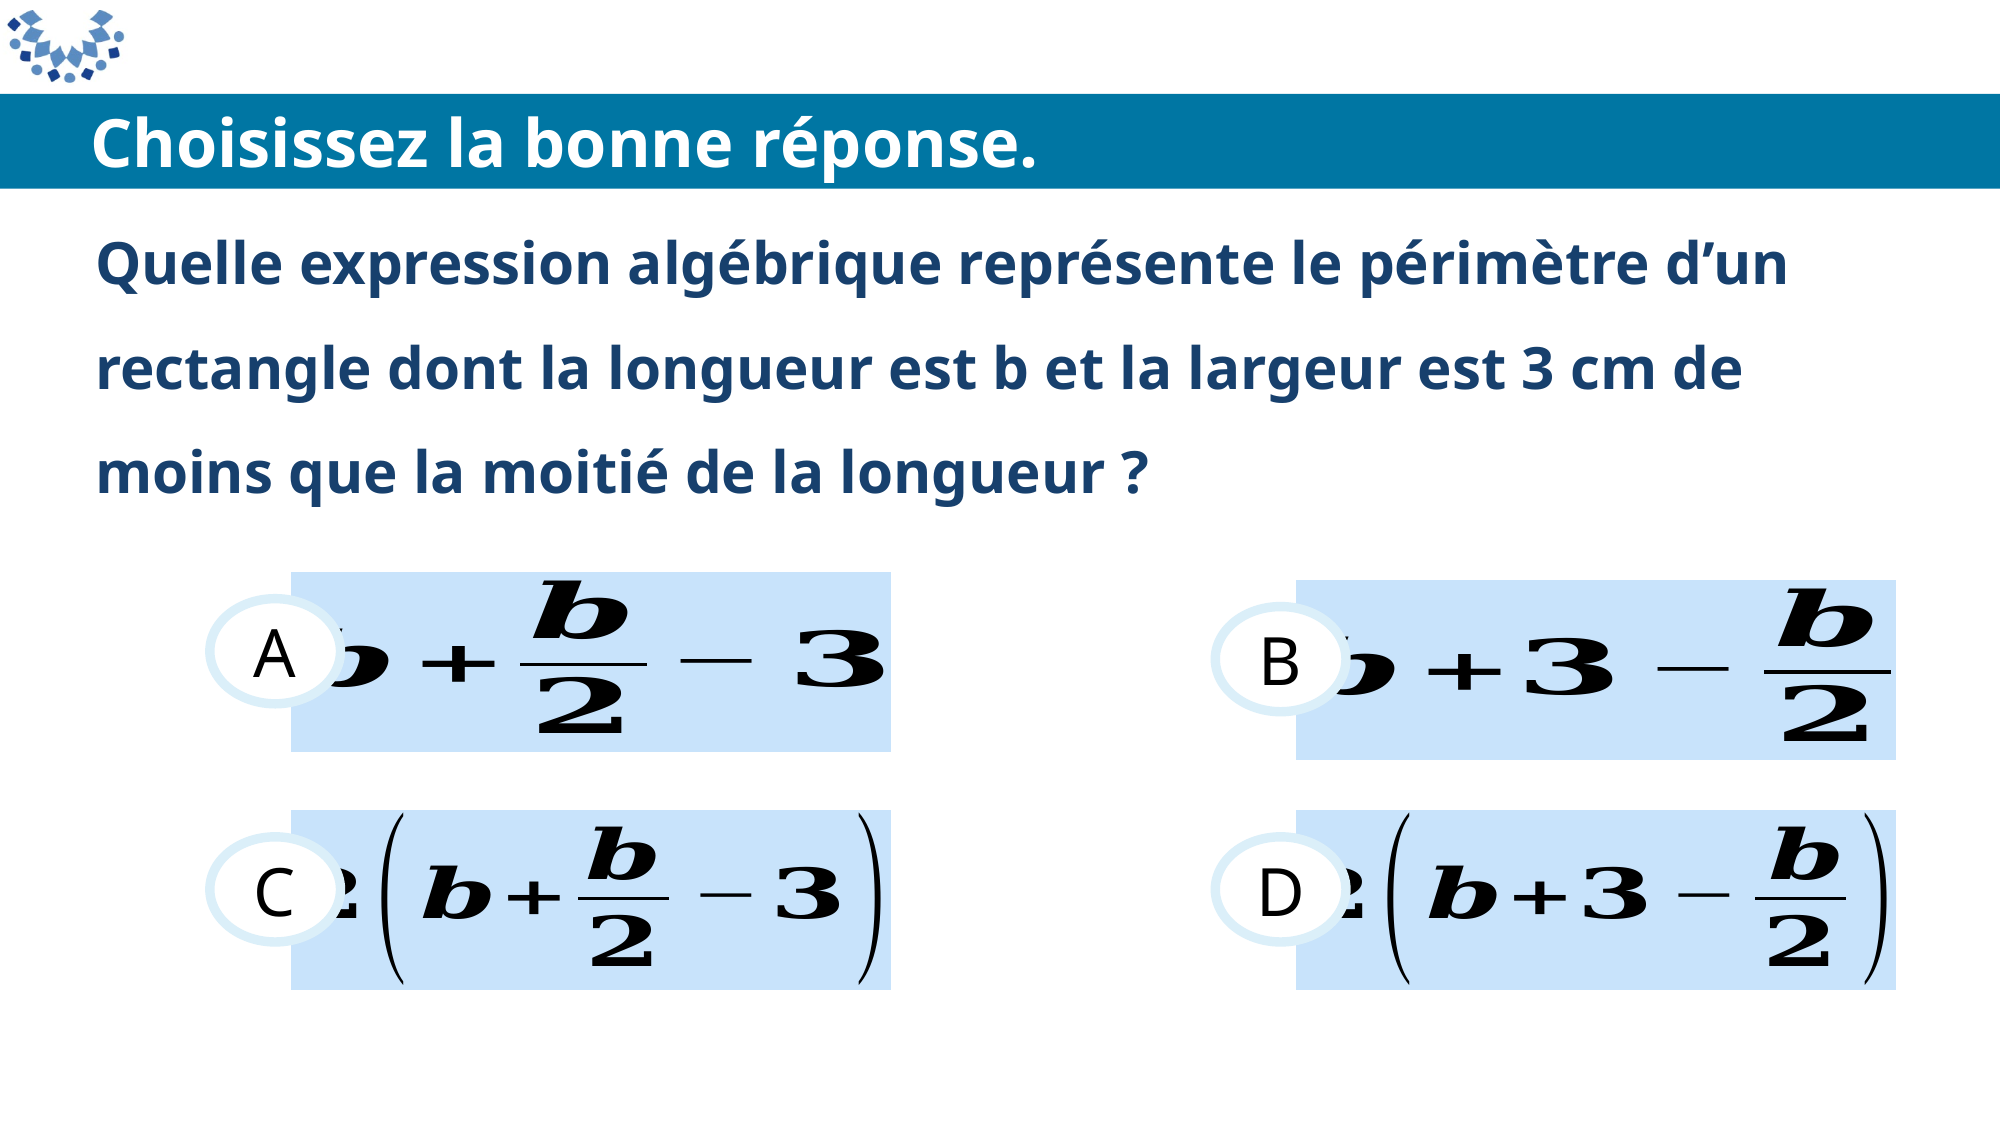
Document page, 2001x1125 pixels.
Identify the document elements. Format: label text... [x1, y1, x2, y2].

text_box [1214, 810, 1897, 991]
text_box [1214, 579, 1897, 761]
picture [0, 10, 129, 87]
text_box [209, 571, 891, 753]
text_box C [207, 834, 343, 945]
text_box Quelle expression algébrique représente le périmètre d’un rectangle dont la longueur est b et la largeur est 3 cm de moins que la moitié de la longueur ? [79, 183, 1852, 519]
text_box Choisissez la bonne réponse. [0, 93, 2000, 189]
